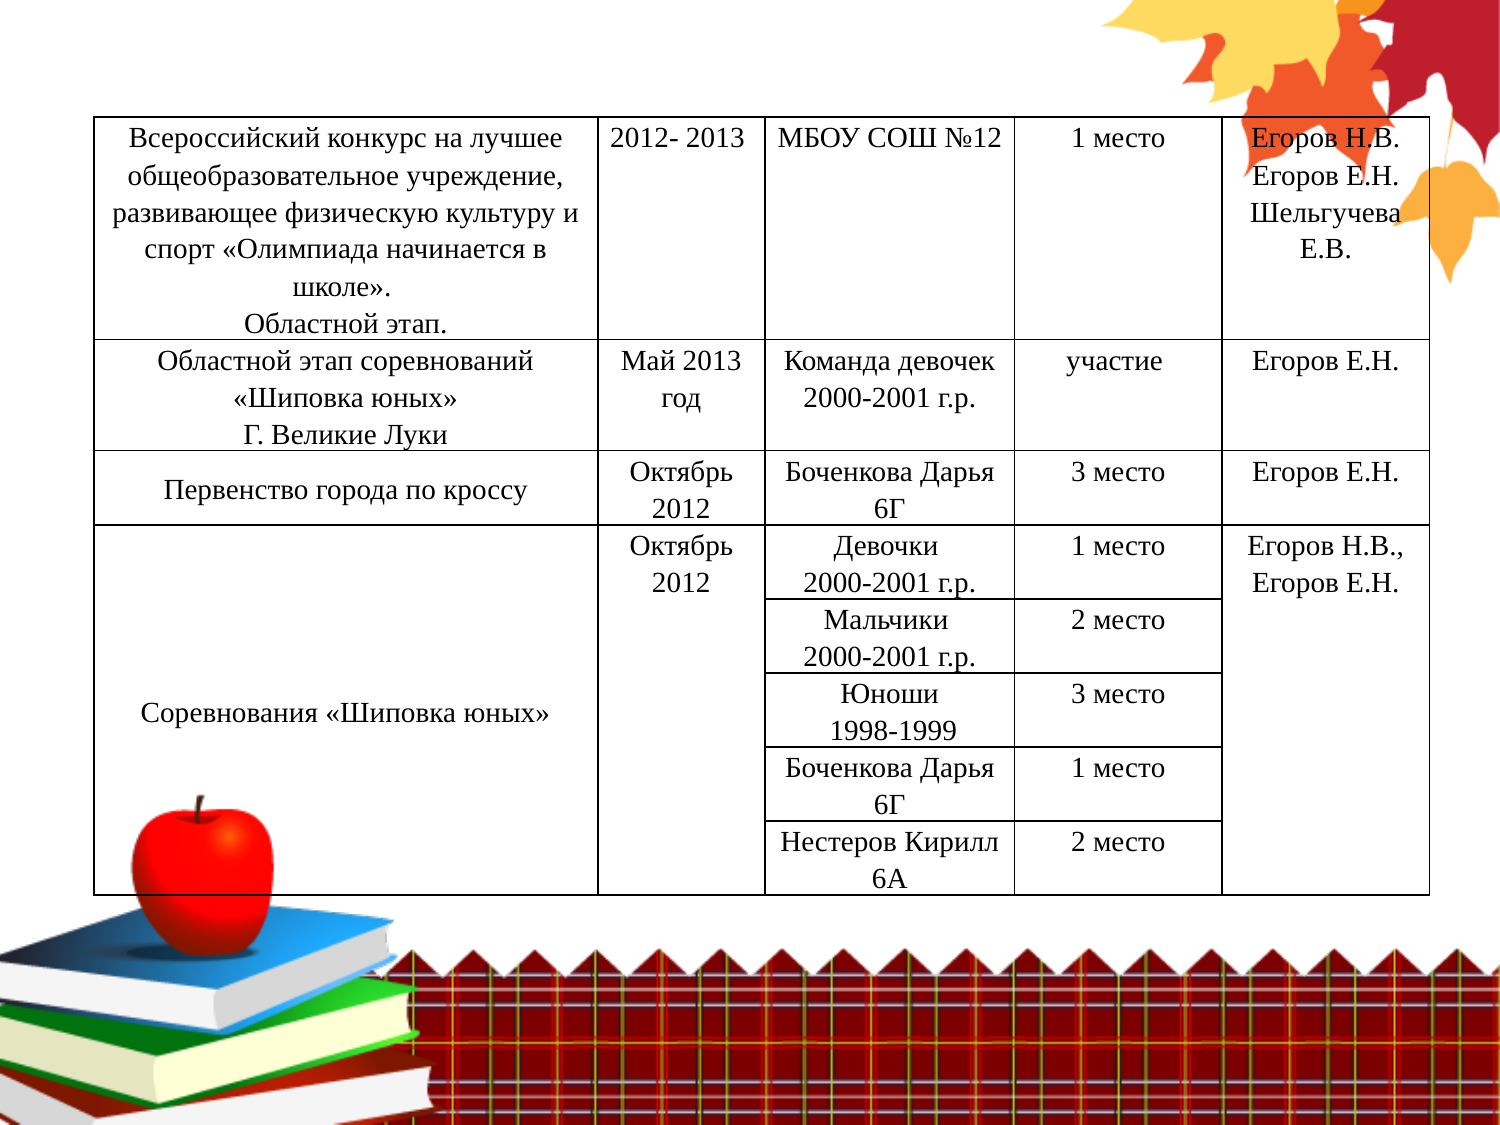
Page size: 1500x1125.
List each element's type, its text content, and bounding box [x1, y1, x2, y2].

table_cell 2 место [1015, 822, 1221, 894]
table_cell 1 место [1015, 748, 1221, 820]
table_cell участие [1015, 340, 1221, 450]
table_header 1 место [1015, 118, 1221, 339]
table_cell Команда девочек 2000-2001 г.р. [766, 340, 1014, 450]
table_cell Мальчики 2000-2001 г.р. [766, 600, 1014, 672]
table_cell Октябрь 2012 [599, 451, 764, 524]
picture [0, 0, 1500, 1125]
table_cell Егоров Е.Н. [1223, 451, 1429, 524]
table_cell 3 место [1015, 674, 1221, 746]
table_cell Егоров Е.Н. [1223, 340, 1429, 450]
table_header 2012- 2013 [599, 118, 764, 339]
table_cell Май 2013 год [599, 340, 764, 450]
table_cell 1 место [1015, 526, 1221, 598]
table_cell Октябрь 2012 [599, 526, 764, 894]
table_cell Соревнования «Шиповка юных» [95, 526, 597, 894]
table_cell 2 место [1015, 600, 1221, 672]
table_cell Первенство города по кроссу [95, 451, 597, 524]
table_cell 3 место [1015, 451, 1221, 524]
table_cell Юноши 1998-1999 [766, 674, 1014, 746]
table_cell Девочки 2000-2001 г.р. [766, 526, 1014, 598]
table_cell Областной этап соревнований «Шиповка юных» Г. Великие Луки [95, 340, 597, 450]
table_header Егоров Н.В. Егоров Е.Н. Шельгучева Е.В. [1223, 118, 1429, 339]
table_cell Боченкова Дарья 6Г [766, 451, 1014, 524]
table_cell Боченкова Дарья 6Г [766, 748, 1014, 820]
table_cell Нестеров Кирилл 6А [766, 822, 1014, 894]
table_header МБОУ СОШ №12 [766, 118, 1014, 339]
table_header Всероссийский конкурс на лучшее общеобразовательное учреждение, развивающее физическую культуру и спорт «Олимпиада начинается в школе». Областной этап. [95, 118, 597, 339]
table_cell Егоров Н.В., Егоров Е.Н. [1223, 526, 1429, 894]
